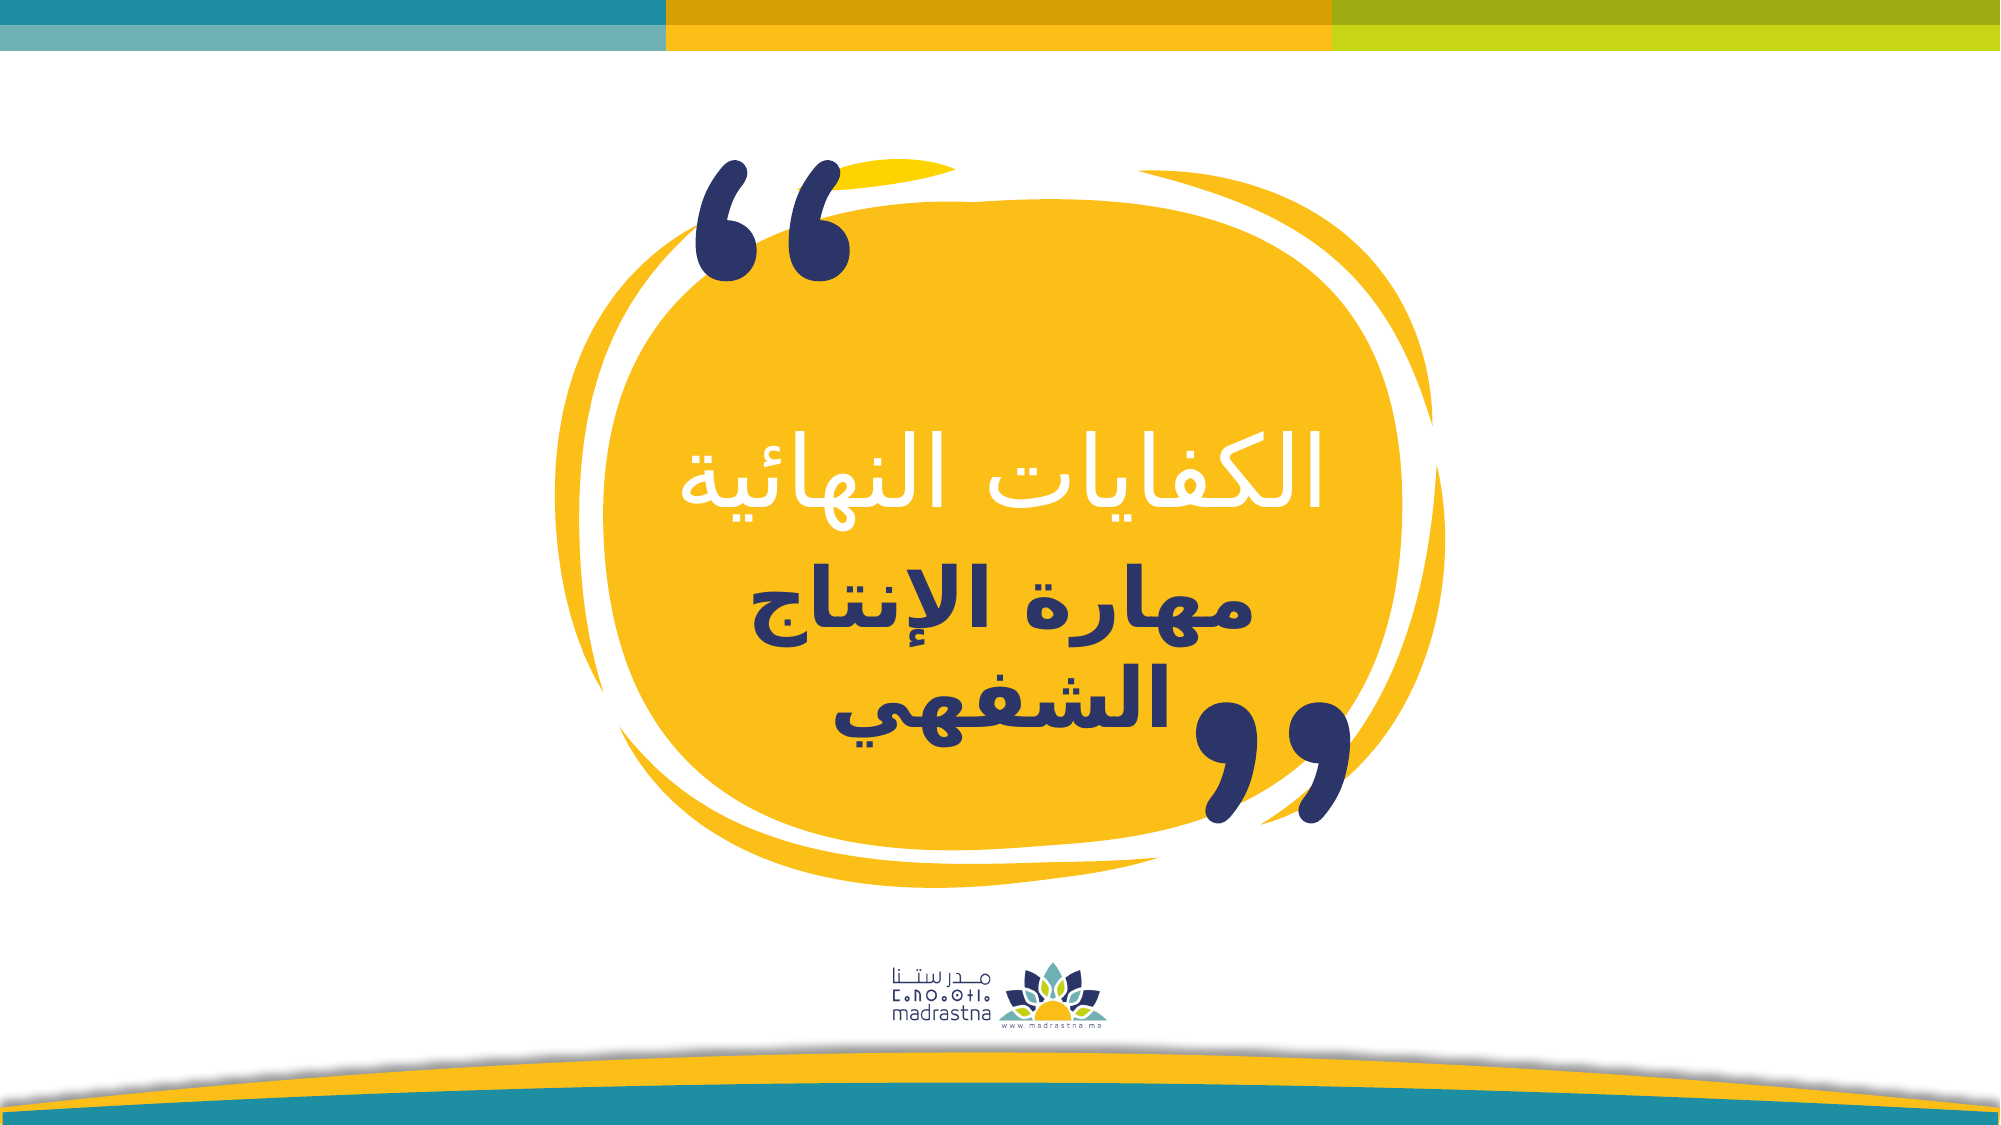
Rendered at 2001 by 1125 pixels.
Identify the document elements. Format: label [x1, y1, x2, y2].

text_box [0, 1052, 2000, 1125]
text_box [554, 159, 1446, 888]
picture [893, 962, 1107, 1028]
text_box [0, 0, 2000, 52]
